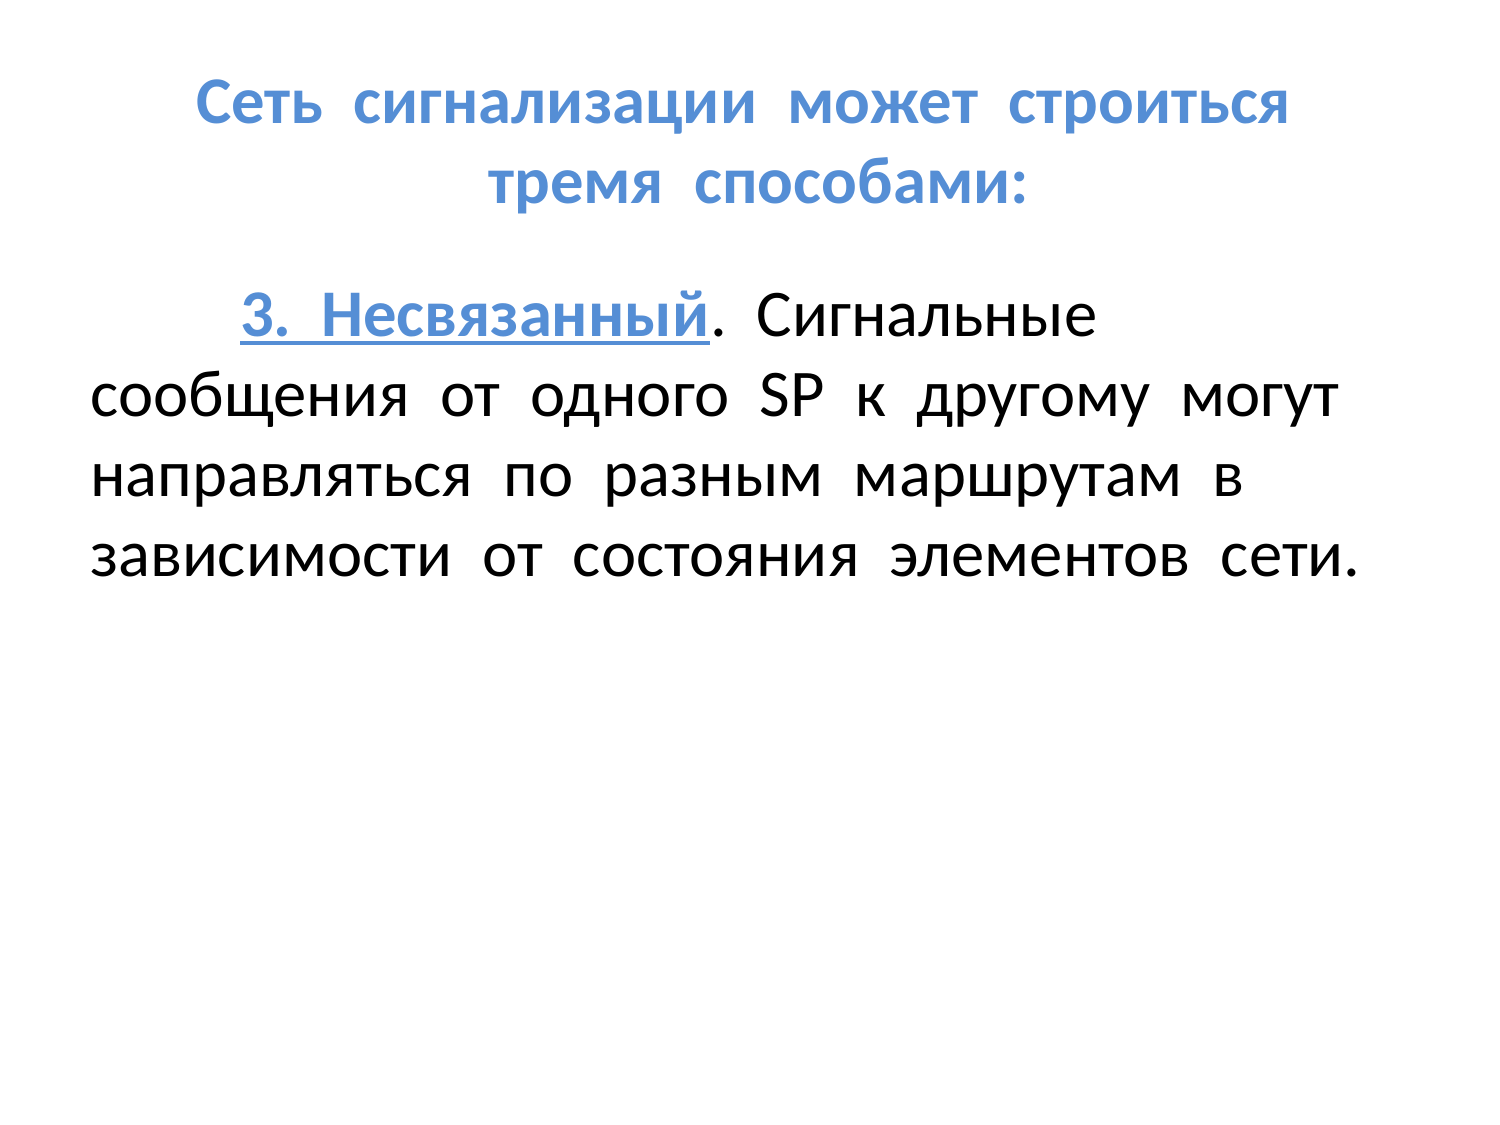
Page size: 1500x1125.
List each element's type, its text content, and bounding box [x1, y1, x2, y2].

title Сеть сигнализации может строиться тремя способами: [76, 42, 1427, 231]
list 3. Несвязанный. Сигнальные сообщения от одного SP к другому могут направляться по разным маршрутам в зависимости от состояния элементов сети. [75, 262, 1425, 1005]
